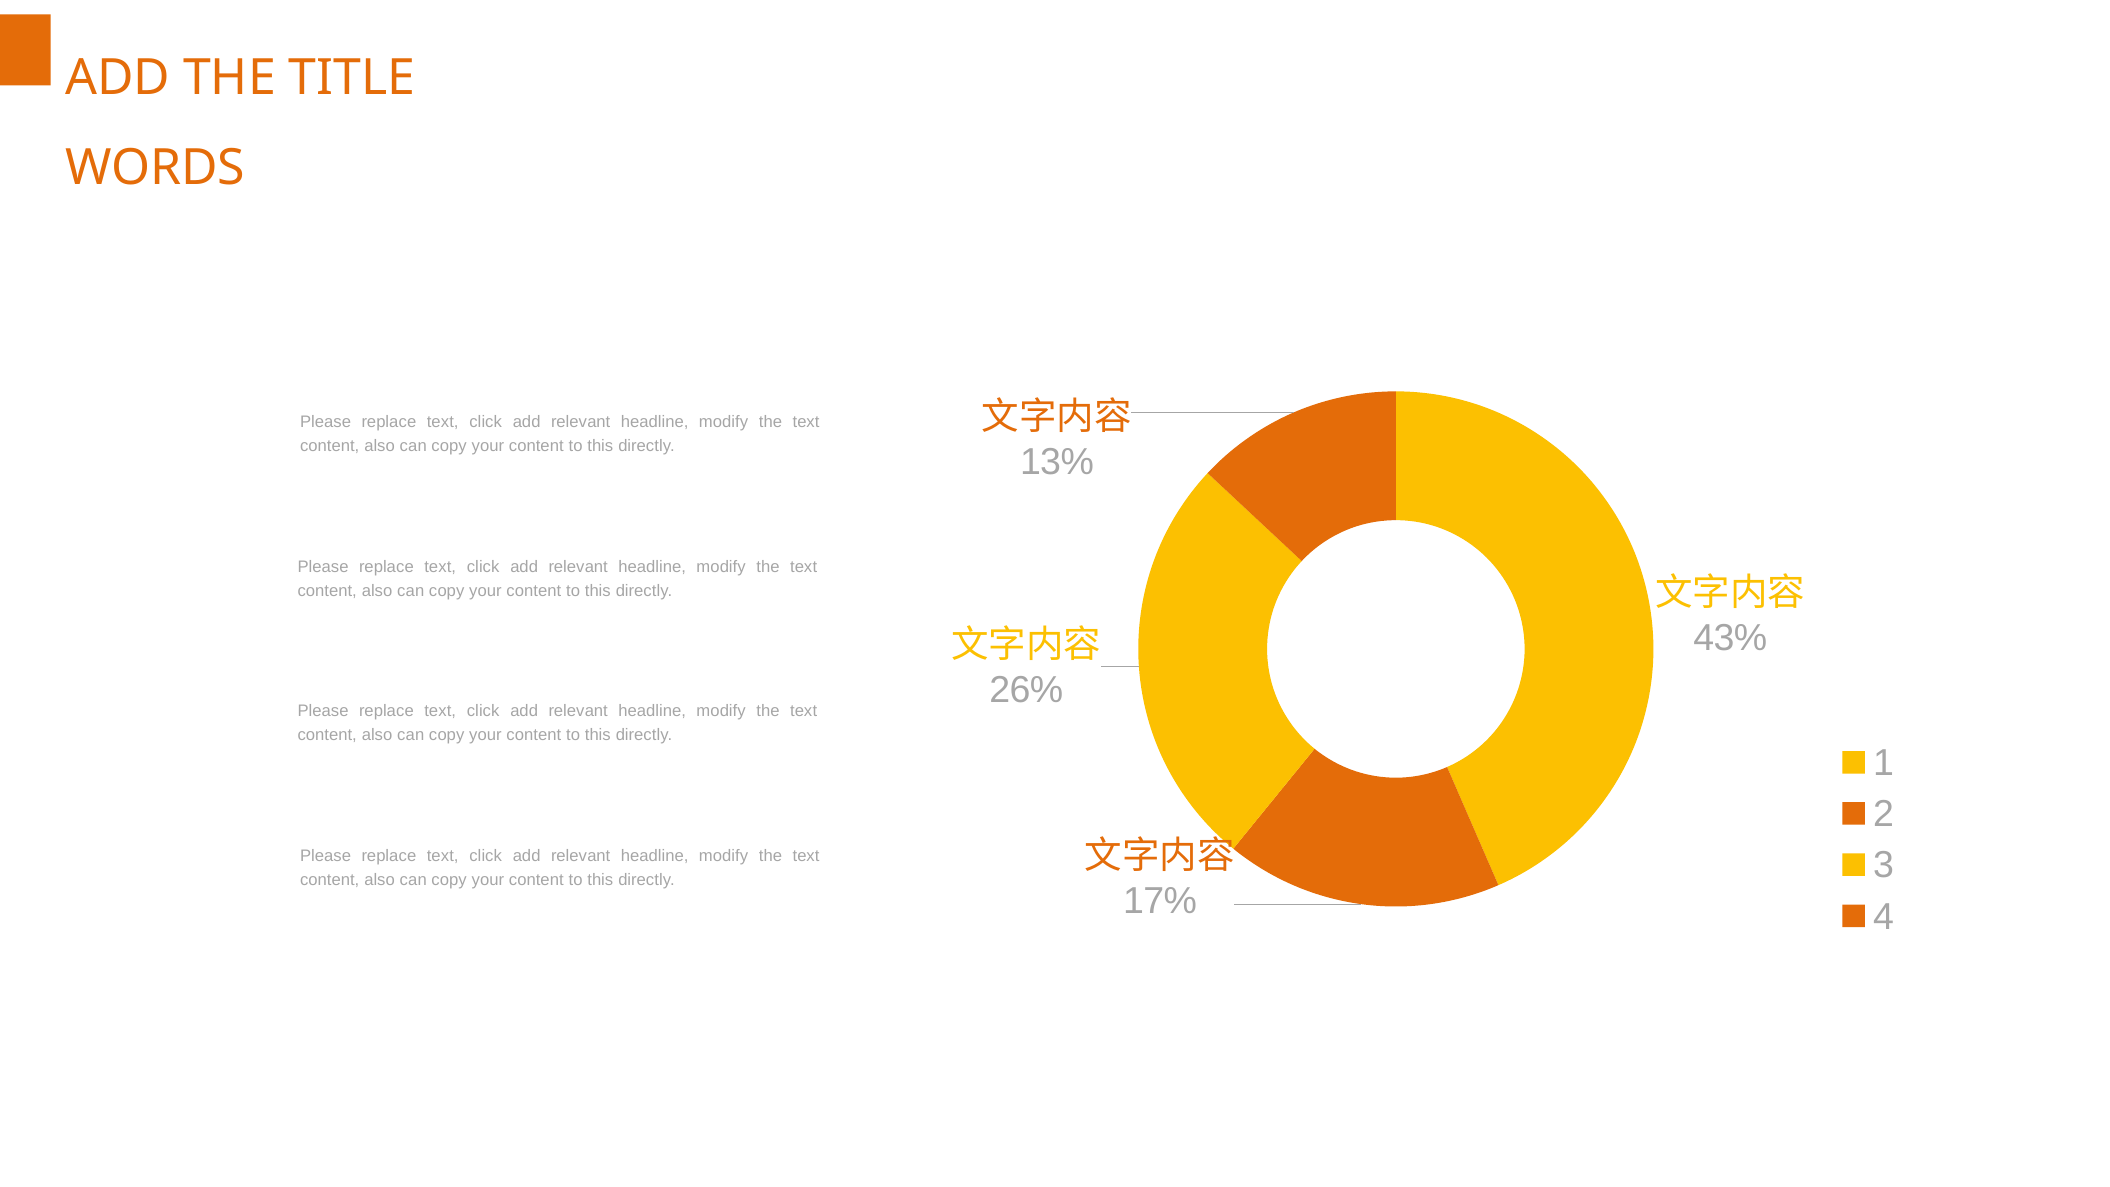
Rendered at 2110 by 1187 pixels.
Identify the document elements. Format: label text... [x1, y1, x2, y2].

text_box Please replace text, click add relevant headline, modify the text content, also can copy your content to this directly. [297, 696, 819, 744]
text_box Please replace text, click add relevant headline, modify the text content, also can copy your content to this directly. [297, 551, 819, 600]
text_box Please replace text, click add relevant headline, modify the text content, also can copy your content to this directly. [300, 840, 821, 889]
text_box Please replace text, click add relevant headline, modify the text content, also can copy your content to this directly. [300, 406, 821, 455]
text_box ADD THE TITLE WORDS [50, 7, 583, 202]
chart [914, 345, 1964, 961]
